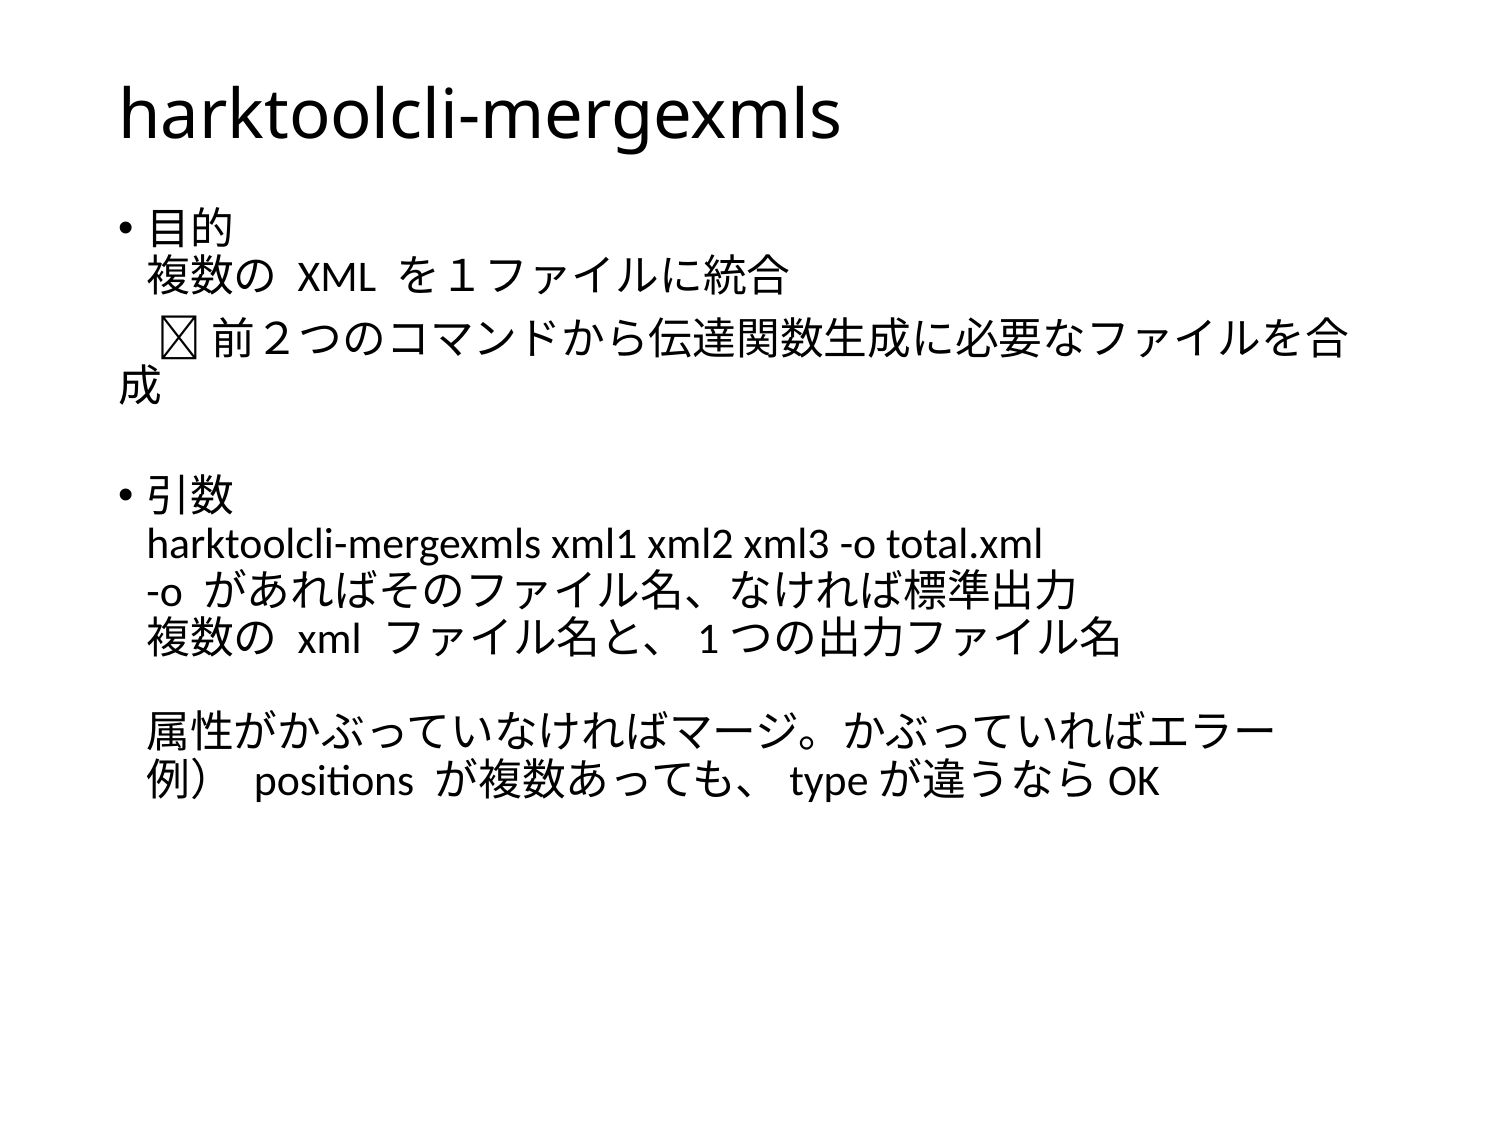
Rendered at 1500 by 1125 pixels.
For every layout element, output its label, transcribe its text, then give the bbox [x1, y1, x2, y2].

list 目的 複数の XML を１ファイルに統合 前２つのコマンドから伝達関数生成に必要なファイルを合成 引数 harktoolcli-mergexmls xml1 xml2 xml3 -o total.xml -o があればそのファイル名、なければ標準出力 複数の xml ファイル名と、1つの出力ファイル名 属性がかぶっていなければマージ。かぶっていればエラー 例） positions が複数あっても、typeが違うならOK [103, 198, 1397, 1014]
title harktoolcli-mergexmls [103, 59, 1397, 173]
